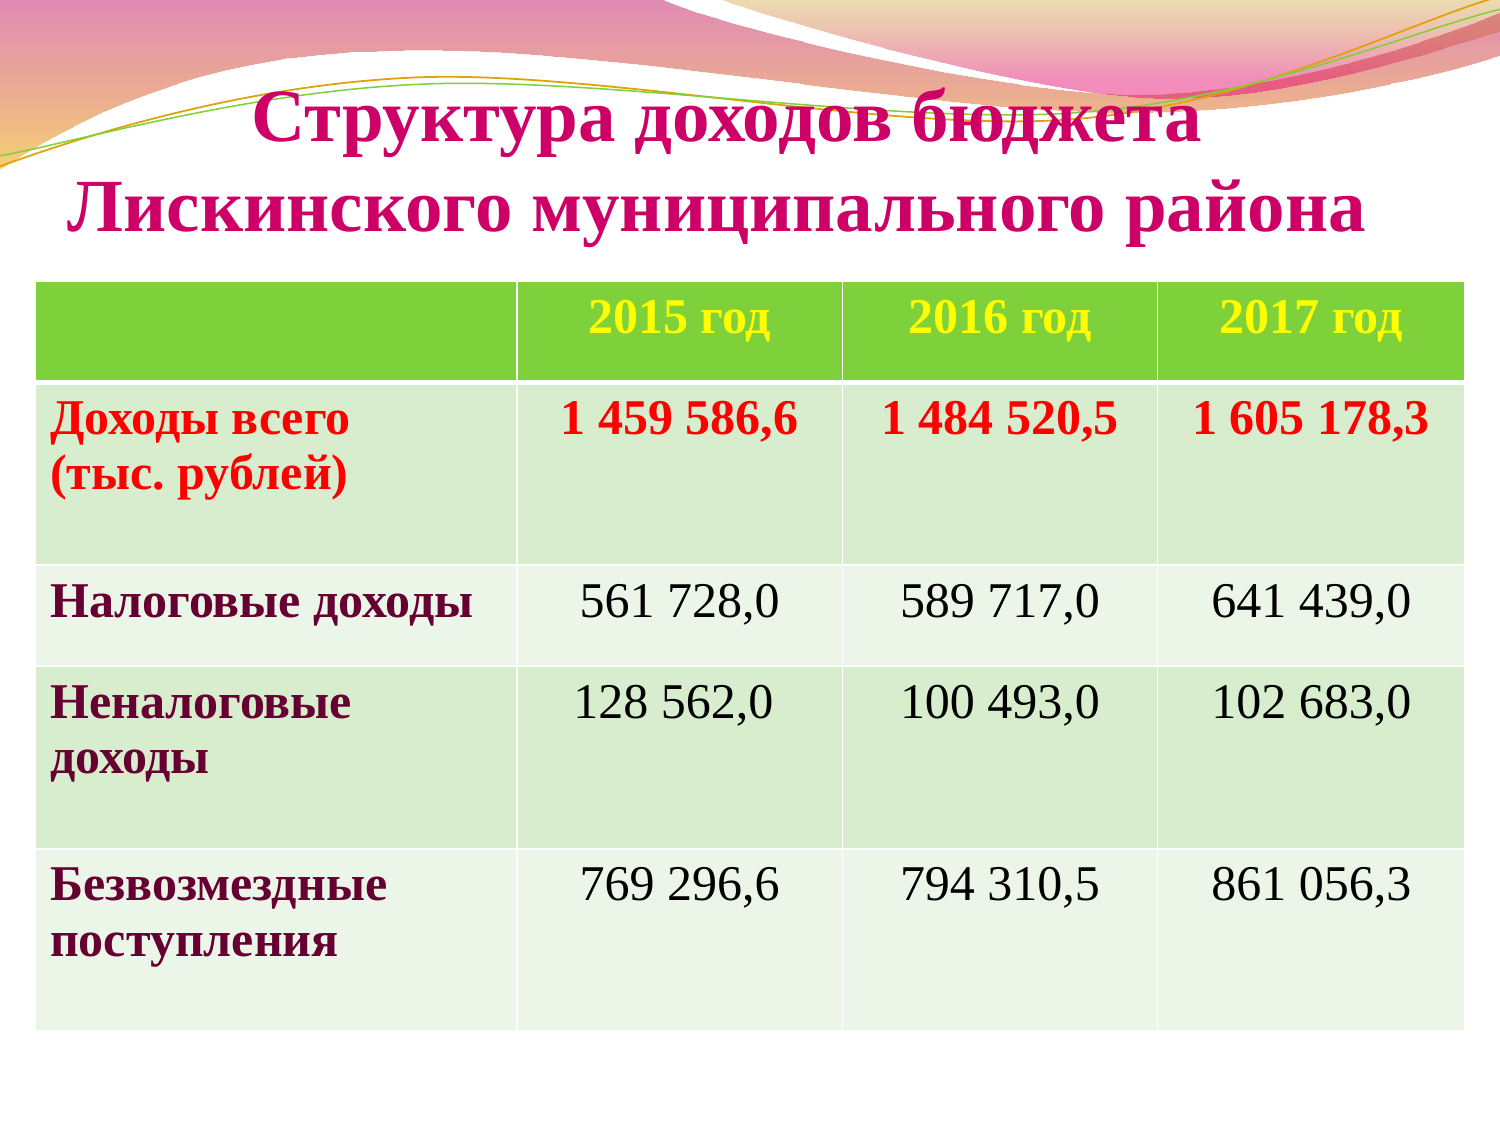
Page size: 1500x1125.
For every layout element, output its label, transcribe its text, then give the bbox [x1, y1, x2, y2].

table_header 2016 год [843, 282, 1157, 380]
table_cell 1 605 178,3 [1158, 385, 1464, 564]
table_cell 861 056,3 [1158, 850, 1464, 1030]
table_header 2017 год [1158, 282, 1464, 380]
table_cell Неналоговые доходы [36, 667, 516, 848]
table_header 2015 год [518, 282, 842, 380]
table_cell 589 717,0 [843, 566, 1157, 665]
table_cell 1 484 520,5 [843, 385, 1157, 564]
table_cell Безвозмездные поступления [36, 850, 516, 1030]
table_cell 128 562,0 [518, 667, 842, 848]
title Структура доходов бюджета Лискинского муниципального района [35, 46, 1418, 247]
table_cell 641 439,0 [1158, 566, 1464, 665]
table_cell 102 683,0 [1158, 667, 1464, 848]
table_header [36, 282, 516, 380]
table_cell Доходы всего (тыс. рублей) [36, 385, 516, 564]
table_cell Налоговые доходы [36, 566, 516, 665]
table_cell 1 459 586,6 [518, 385, 842, 564]
table_cell 794 310,5 [843, 850, 1157, 1030]
table_cell 100 493,0 [843, 667, 1157, 848]
table_cell 561 728,0 [518, 566, 842, 665]
table_cell 769 296,6 [518, 850, 842, 1030]
